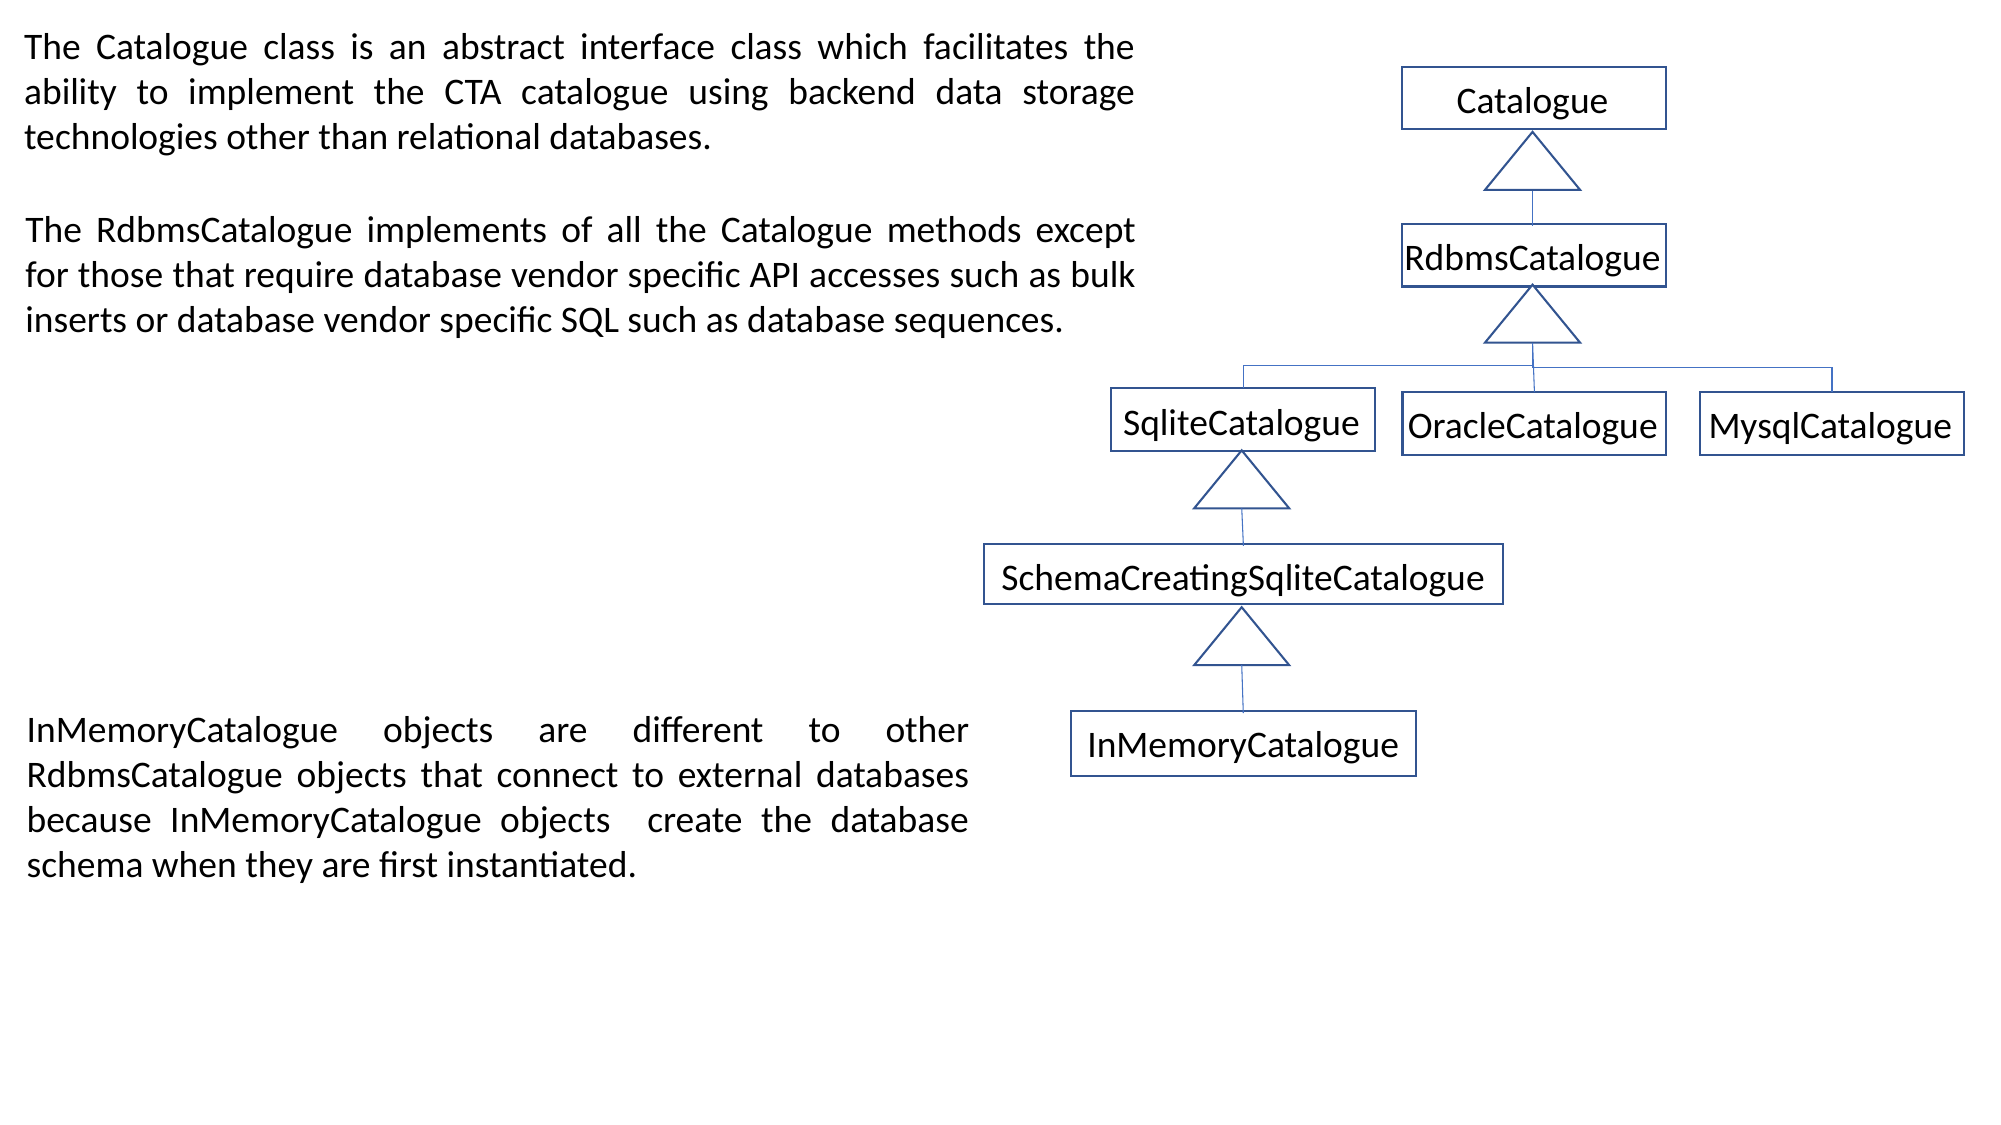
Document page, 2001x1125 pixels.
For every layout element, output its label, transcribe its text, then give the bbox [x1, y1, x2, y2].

text_box InMemoryCatalogue objects are different to other RdbmsCatalogue objects that connect to external databases because InMemoryCatalogue objects create the database schema when they are first instantiated. [11, 697, 985, 893]
text_box The RdbmsCatalogue implements of all the Catalogue methods except for those that require database vendor specific API accesses such as bulk inserts or database vendor specific SQL such as database sequences. [10, 197, 983, 347]
text_box The Catalogue class is an abstract interface class which facilitates the ability to implement the CTA catalogue using backend data storage technologies other than relational databases. [9, 14, 1151, 165]
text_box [983, 66, 1969, 776]
